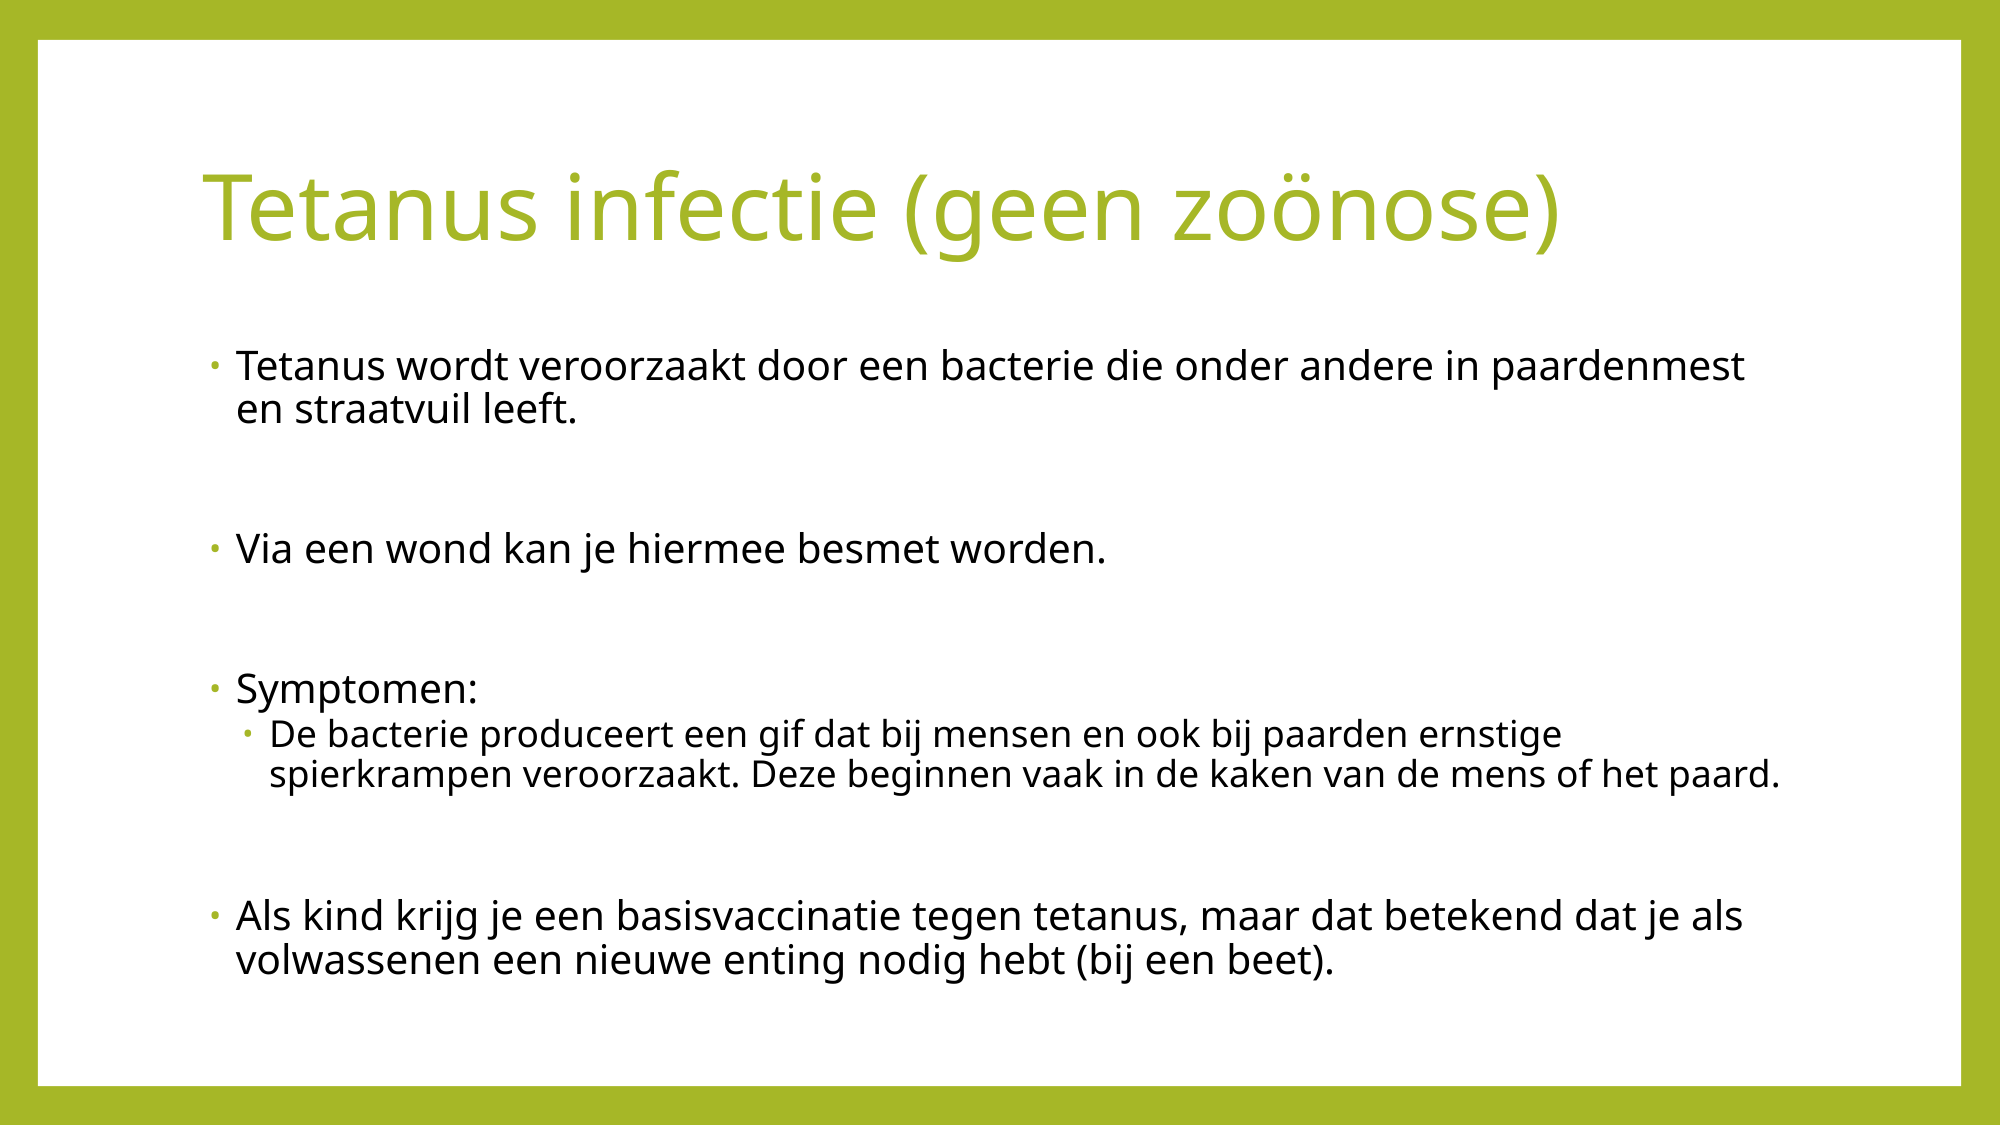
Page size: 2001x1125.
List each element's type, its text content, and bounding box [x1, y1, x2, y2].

list Tetanus wordt veroorzaakt door een bacterie die onder andere in paardenmest en straatvuil leeft. Via een wond kan je hiermee besmet worden. Symptomen: De bacterie produceert een gif dat bij mensen en ook bij paarden ernstige spierkrampen veroorzaakt. Deze beginnen vaak in de kaken van de mens of het paard. Als kind krijg je een basisvaccinatie tegen tetanus, maar dat betekend dat je als volwassenen een nieuwe enting nodig hebt (bij een beet). [187, 337, 1808, 1000]
title Tetanus infectie (geen zoönose) [187, 99, 1808, 323]
